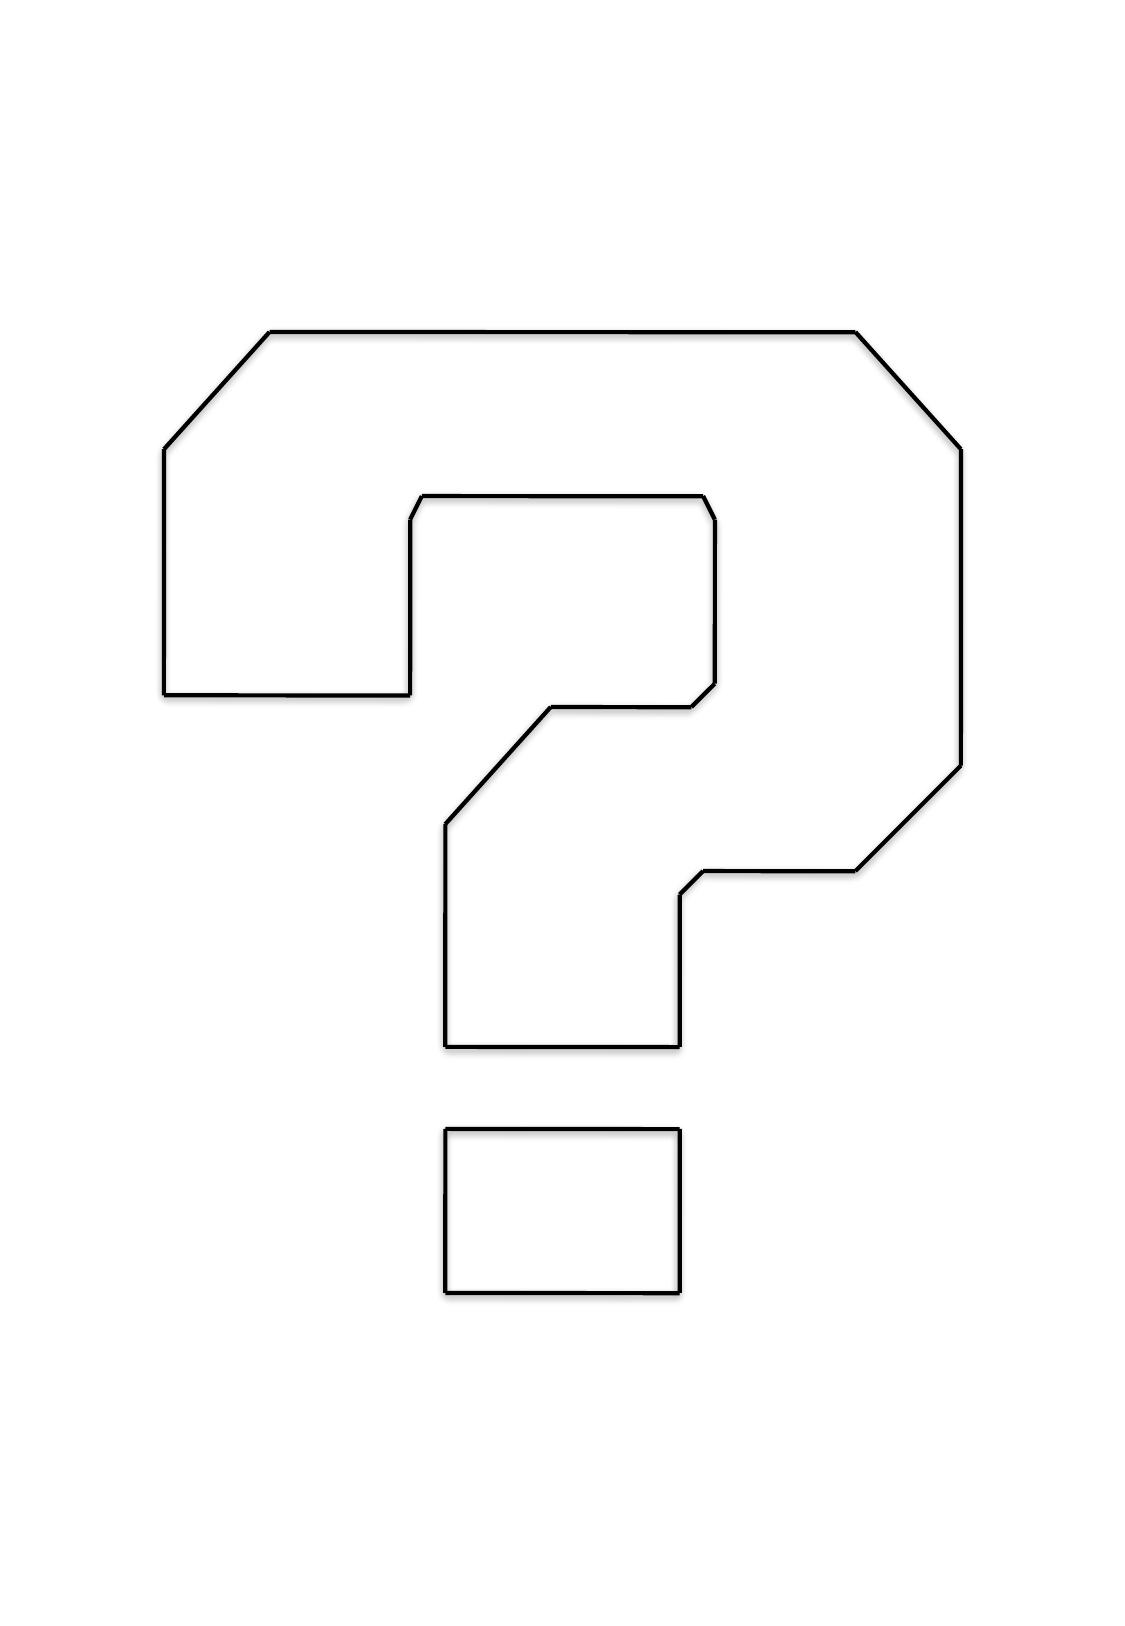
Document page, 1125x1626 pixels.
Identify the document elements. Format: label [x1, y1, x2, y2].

text_box [849, 337, 967, 444]
text_box [157, 337, 276, 444]
text_box [404, 501, 428, 514]
text_box [691, 683, 715, 708]
text_box [855, 765, 962, 872]
text_box [679, 870, 704, 895]
text_box [439, 712, 557, 819]
text_box [696, 501, 721, 514]
